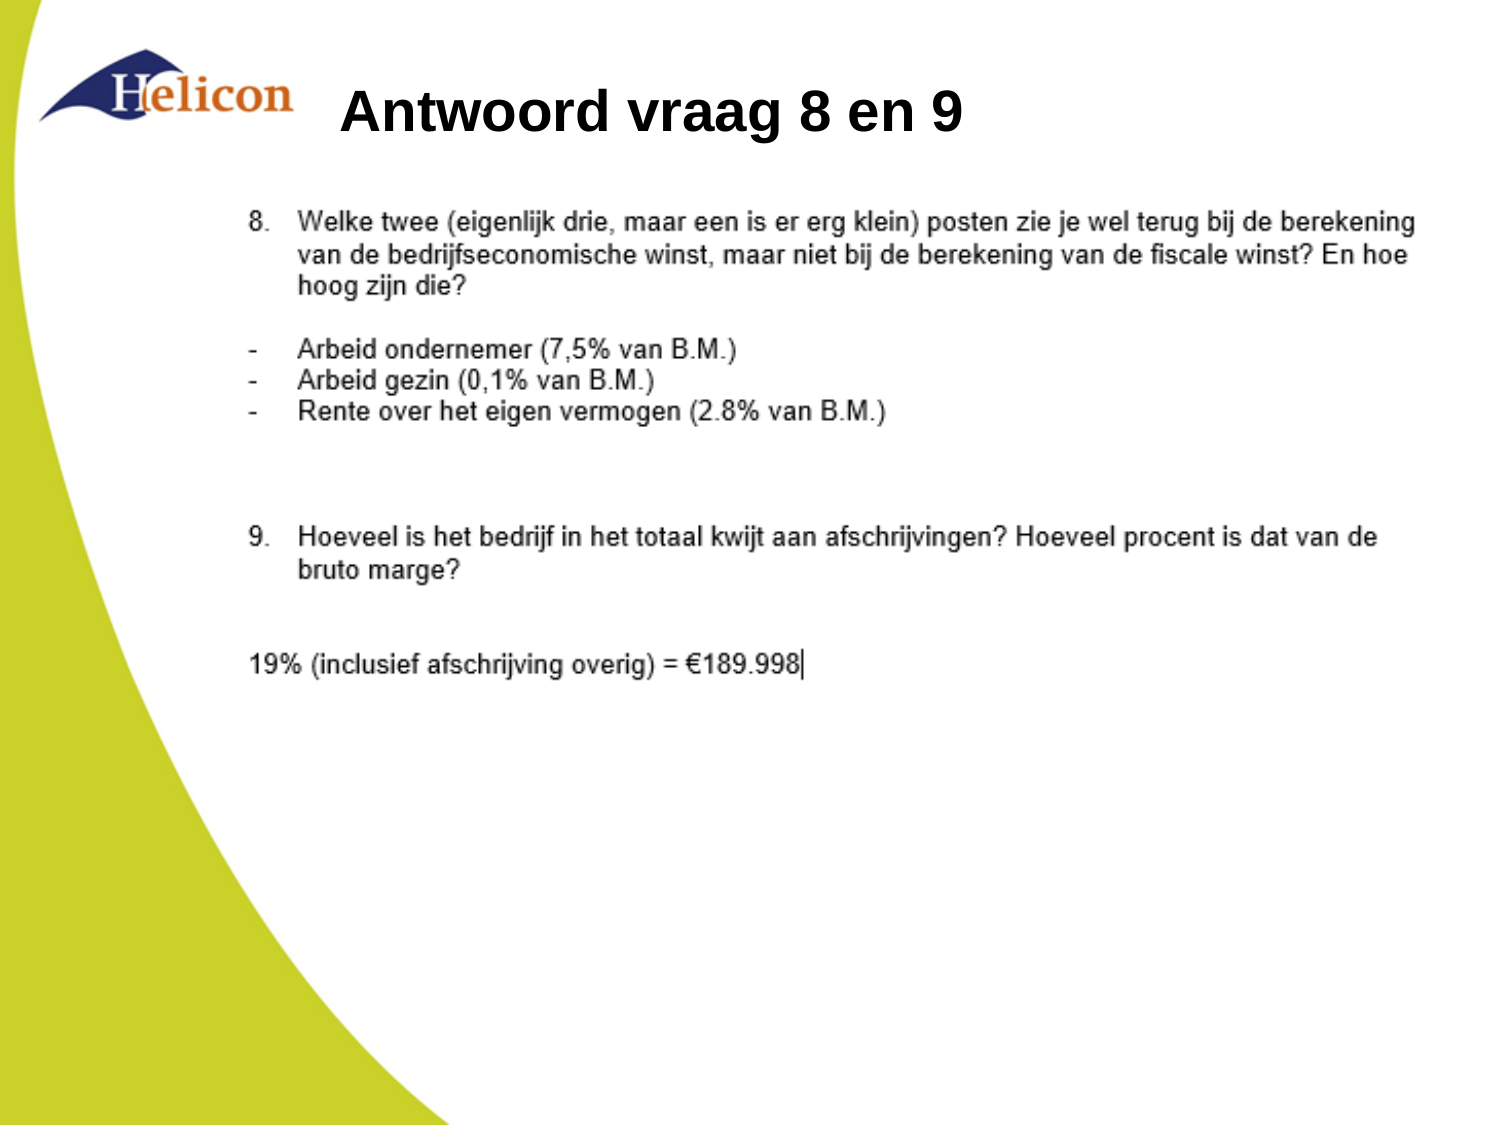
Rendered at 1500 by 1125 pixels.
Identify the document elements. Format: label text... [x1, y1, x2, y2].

title Antwoord vraag 8 en 9 [324, 54, 1415, 161]
picture [0, 0, 1500, 1125]
